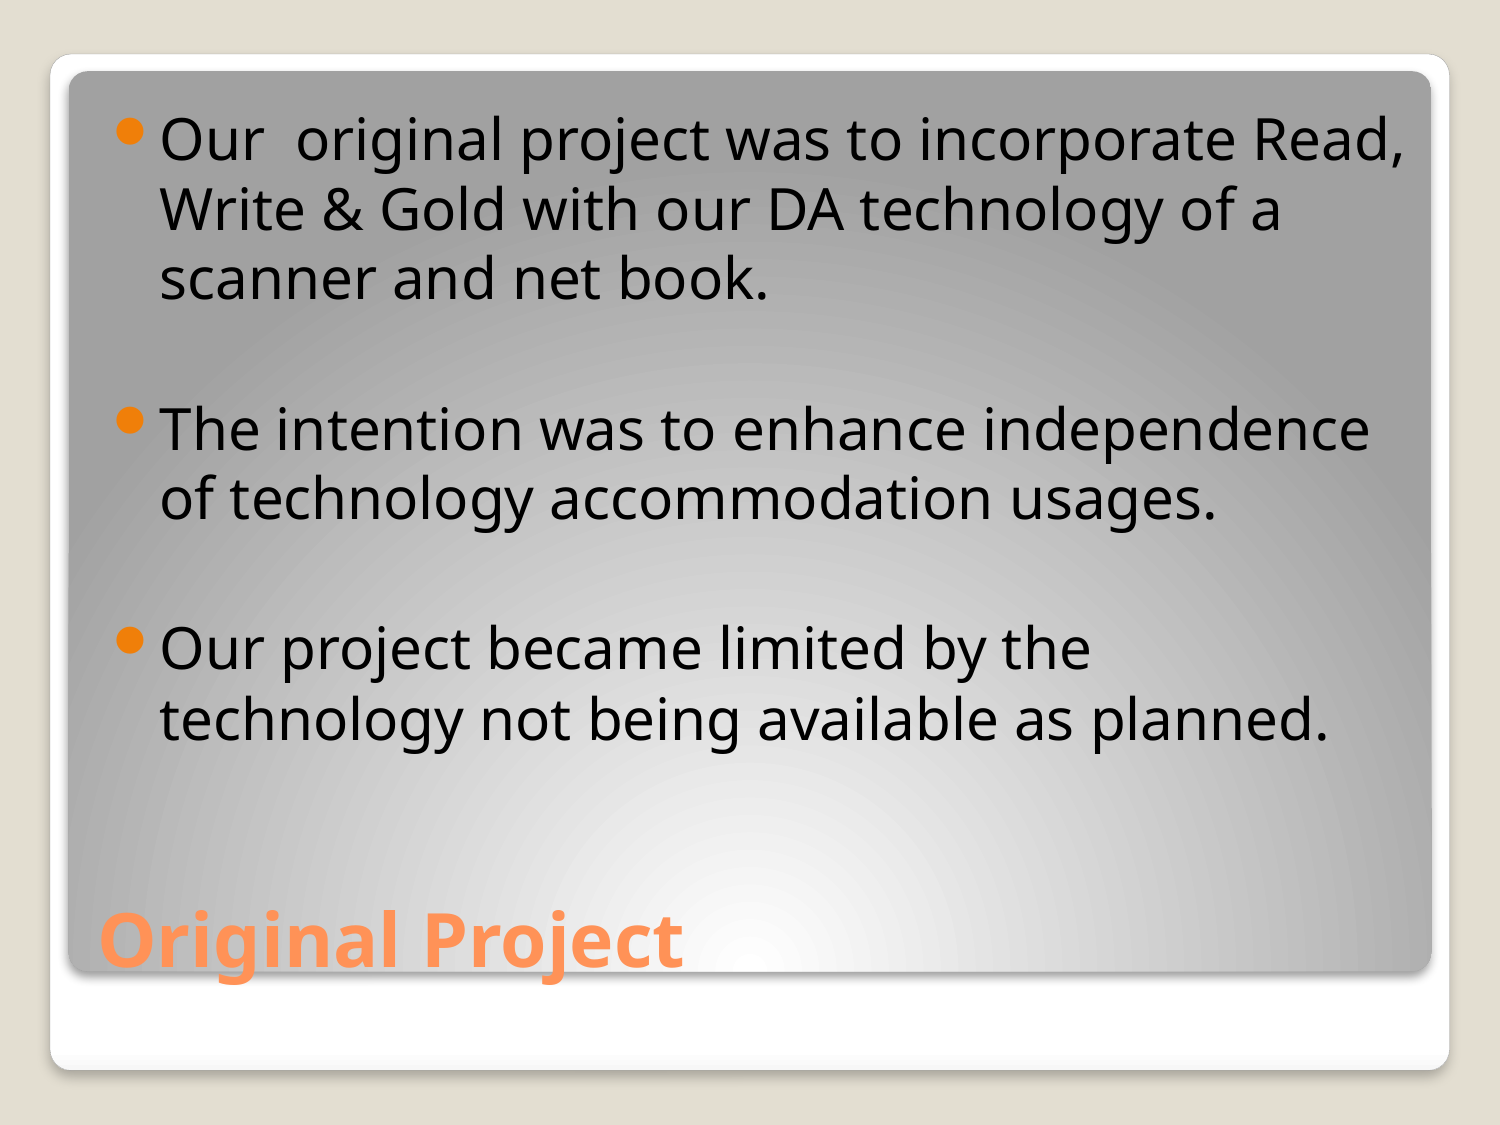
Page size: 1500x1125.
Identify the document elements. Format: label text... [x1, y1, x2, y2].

list Our original project was to incorporate Read, Write & Gold with our DA technology of a scanner and net book. The intention was to enhance independence of technology accommodation usages. Our project became limited by the technology not being available as planned. [82, 86, 1425, 774]
title Original Project [82, 817, 1425, 990]
